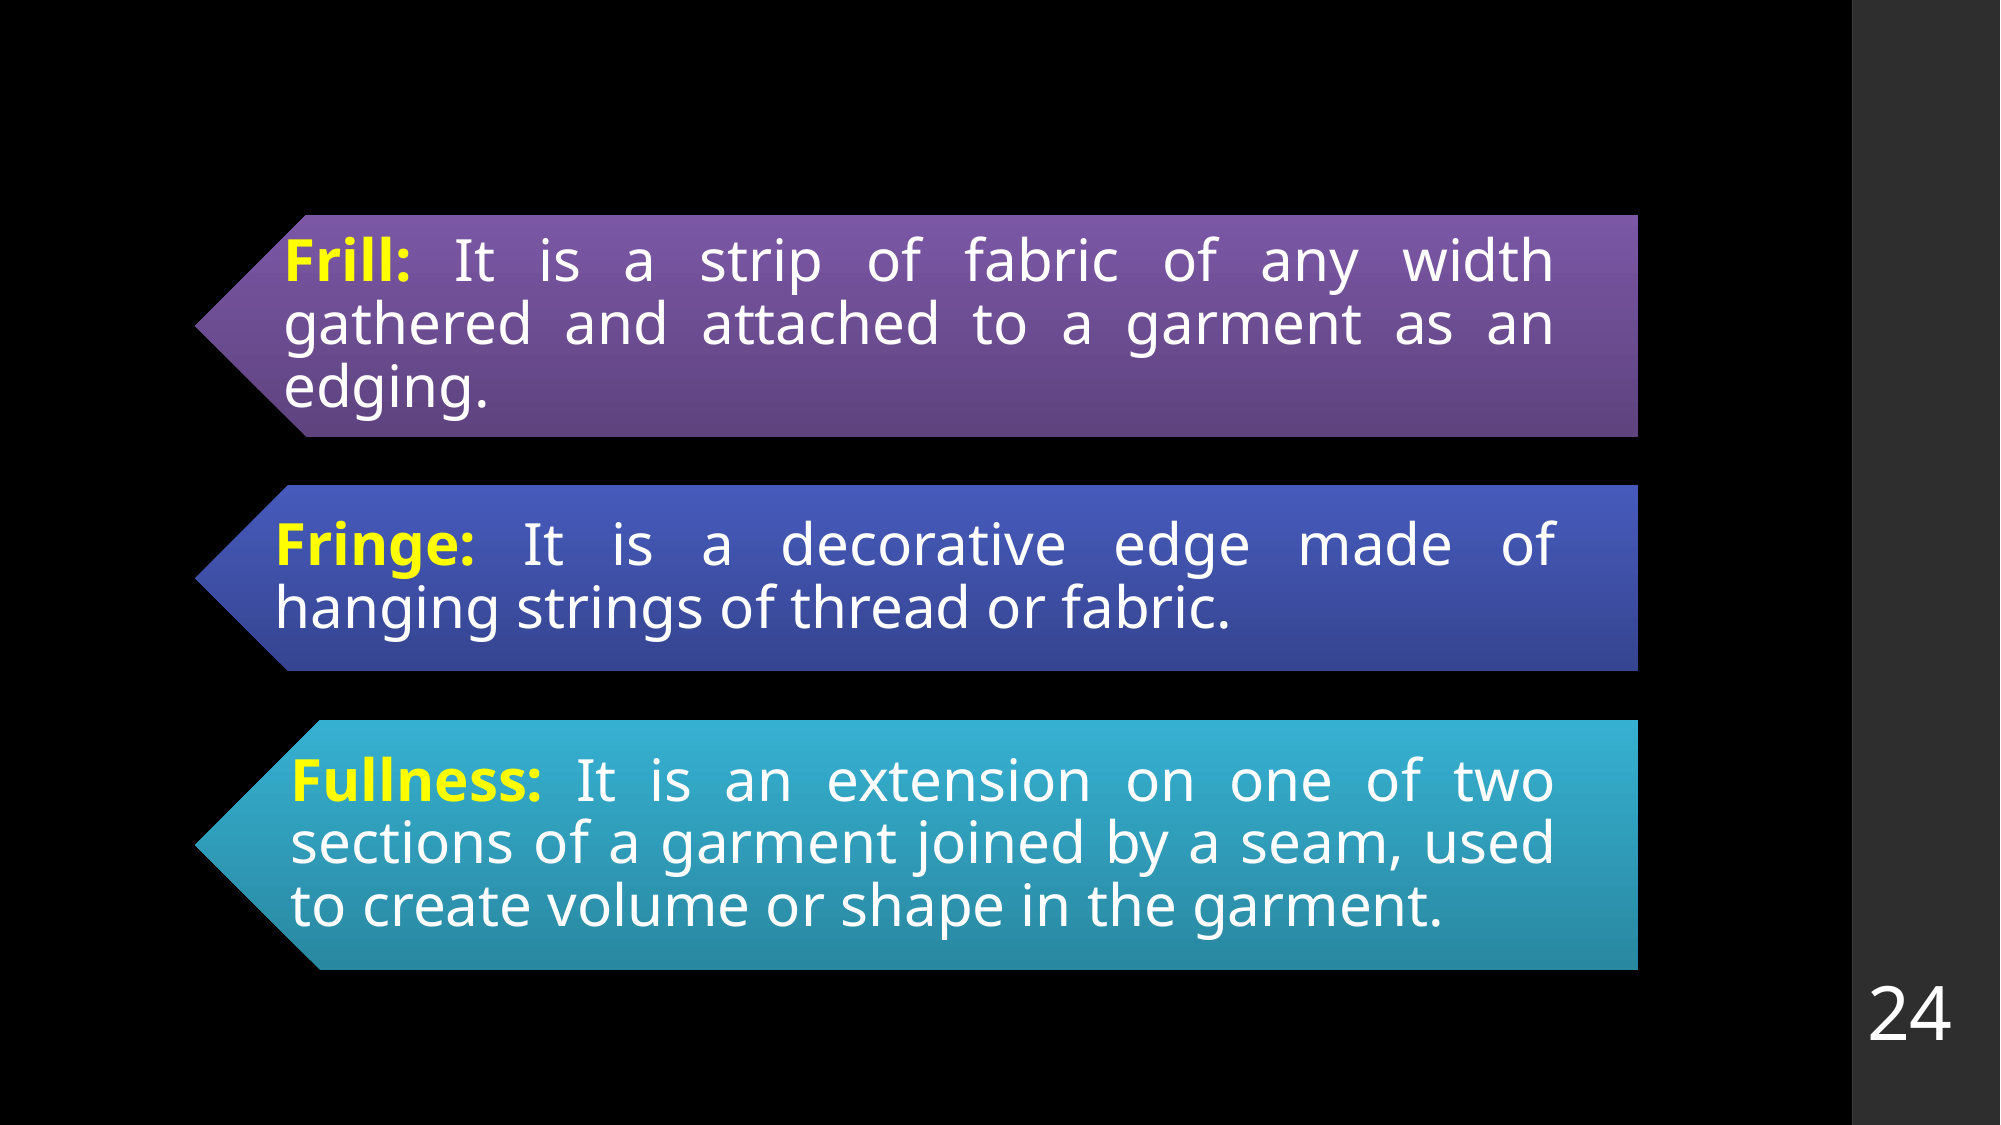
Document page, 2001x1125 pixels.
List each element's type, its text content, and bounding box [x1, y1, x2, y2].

slide_number 24 [1862, 982, 1955, 1057]
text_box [0, 214, 1955, 971]
